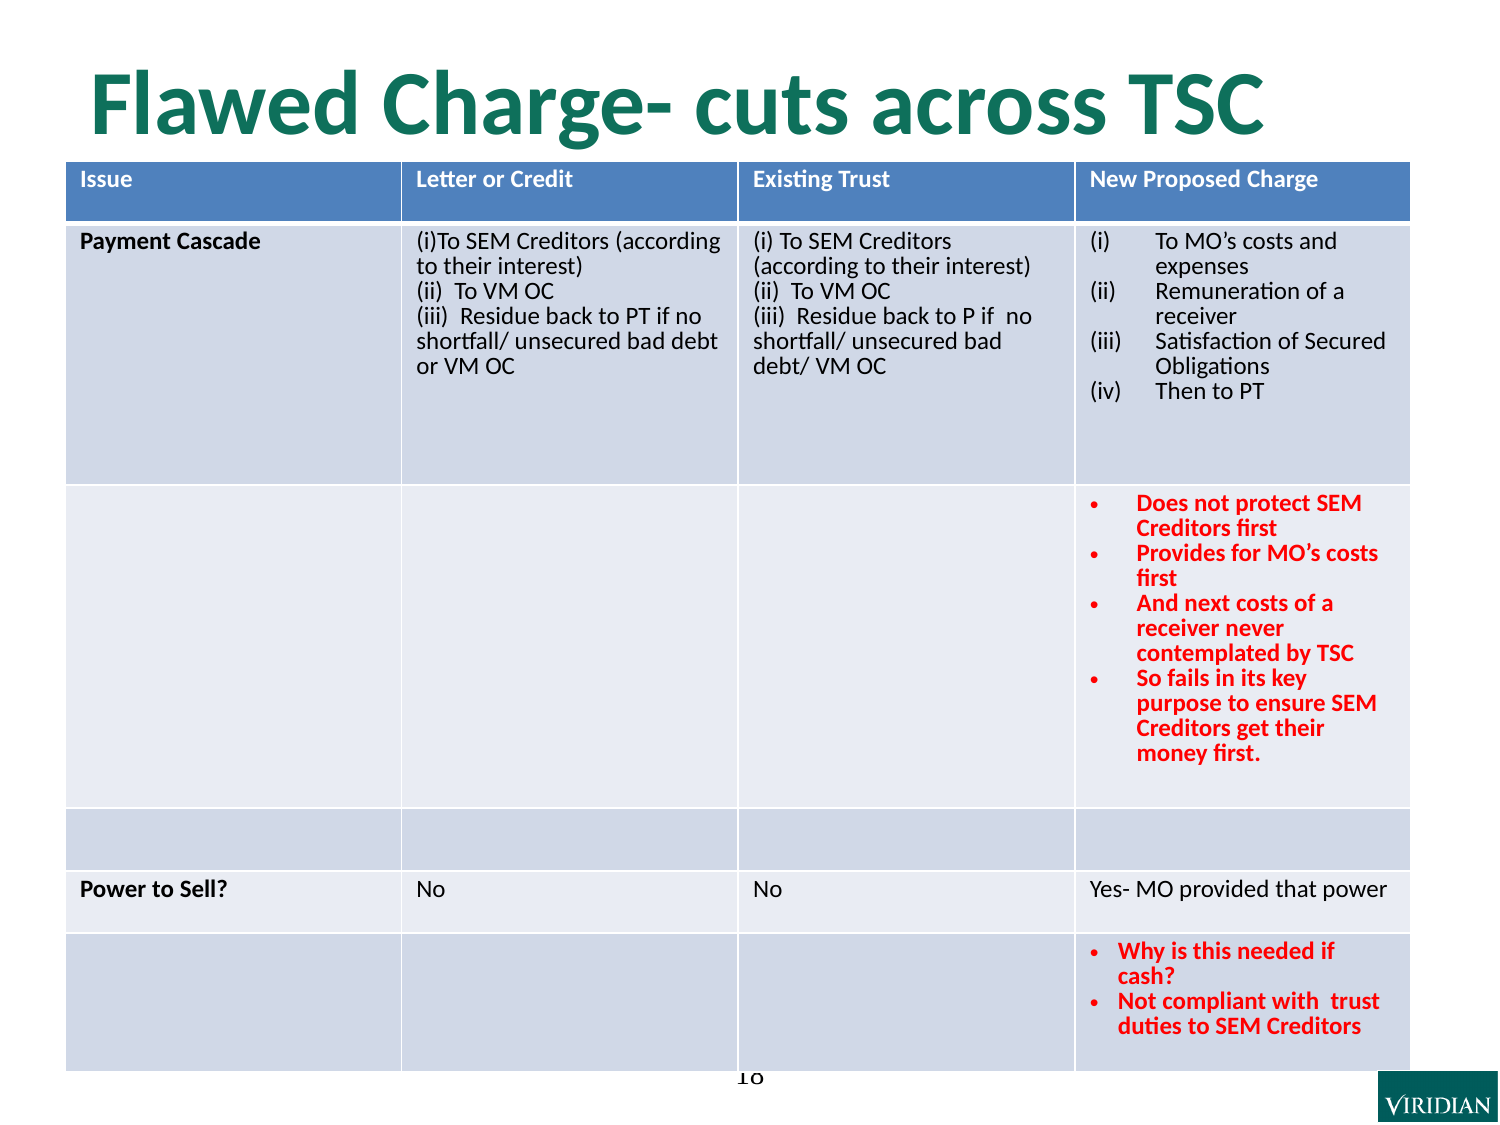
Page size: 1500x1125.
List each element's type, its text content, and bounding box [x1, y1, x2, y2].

table_cell Payment Cascade [66, 226, 401, 484]
table_header New Proposed Charge [1076, 162, 1410, 221]
table_header Existing Trust [739, 162, 1074, 221]
table_header Letter or Credit [402, 162, 737, 221]
table_cell [1076, 809, 1410, 870]
table_cell [739, 809, 1074, 870]
table_cell Yes- MO provided that power [1076, 872, 1410, 932]
table_cell [402, 486, 737, 807]
table_cell [66, 486, 401, 807]
table_header Issue [66, 162, 401, 221]
table_cell No [402, 872, 737, 932]
table_cell (i)To SEM Creditors (according to their interest) (ii) To VM OC (iii) Residue back to PT if no shortfall/ unsecured bad debt or VM OC [402, 226, 737, 484]
title Flawed Charge- cuts across TSC [75, 4, 1425, 192]
picture [1375, 1068, 1500, 1125]
table_cell [739, 486, 1074, 807]
table_cell To MO’s costs and expenses Remuneration of a receiver Satisfaction of Secured Obligations Then to PT [1076, 226, 1410, 484]
table_cell [402, 809, 737, 870]
table_cell Power to Sell? [66, 872, 401, 932]
table_cell [66, 934, 401, 1071]
table_cell Does not protect SEM Creditors first Provides for MO’s costs first And next costs of a receiver never contemplated by TSC So fails in its key purpose to ensure SEM Creditors get their money first. [1076, 486, 1410, 807]
table_cell No [739, 872, 1074, 932]
table_cell Why is this needed if cash? Not compliant with trust duties to SEM Creditors [1076, 934, 1410, 1071]
table_cell [739, 934, 1074, 1071]
table_cell [402, 934, 737, 1071]
table_cell (i) To SEM Creditors (according to their interest) (ii) To VM OC (iii) Residue back to P if no shortfall/ unsecured bad debt/ VM OC [739, 226, 1074, 484]
footer 18 [512, 1042, 988, 1103]
table_cell [66, 809, 401, 870]
